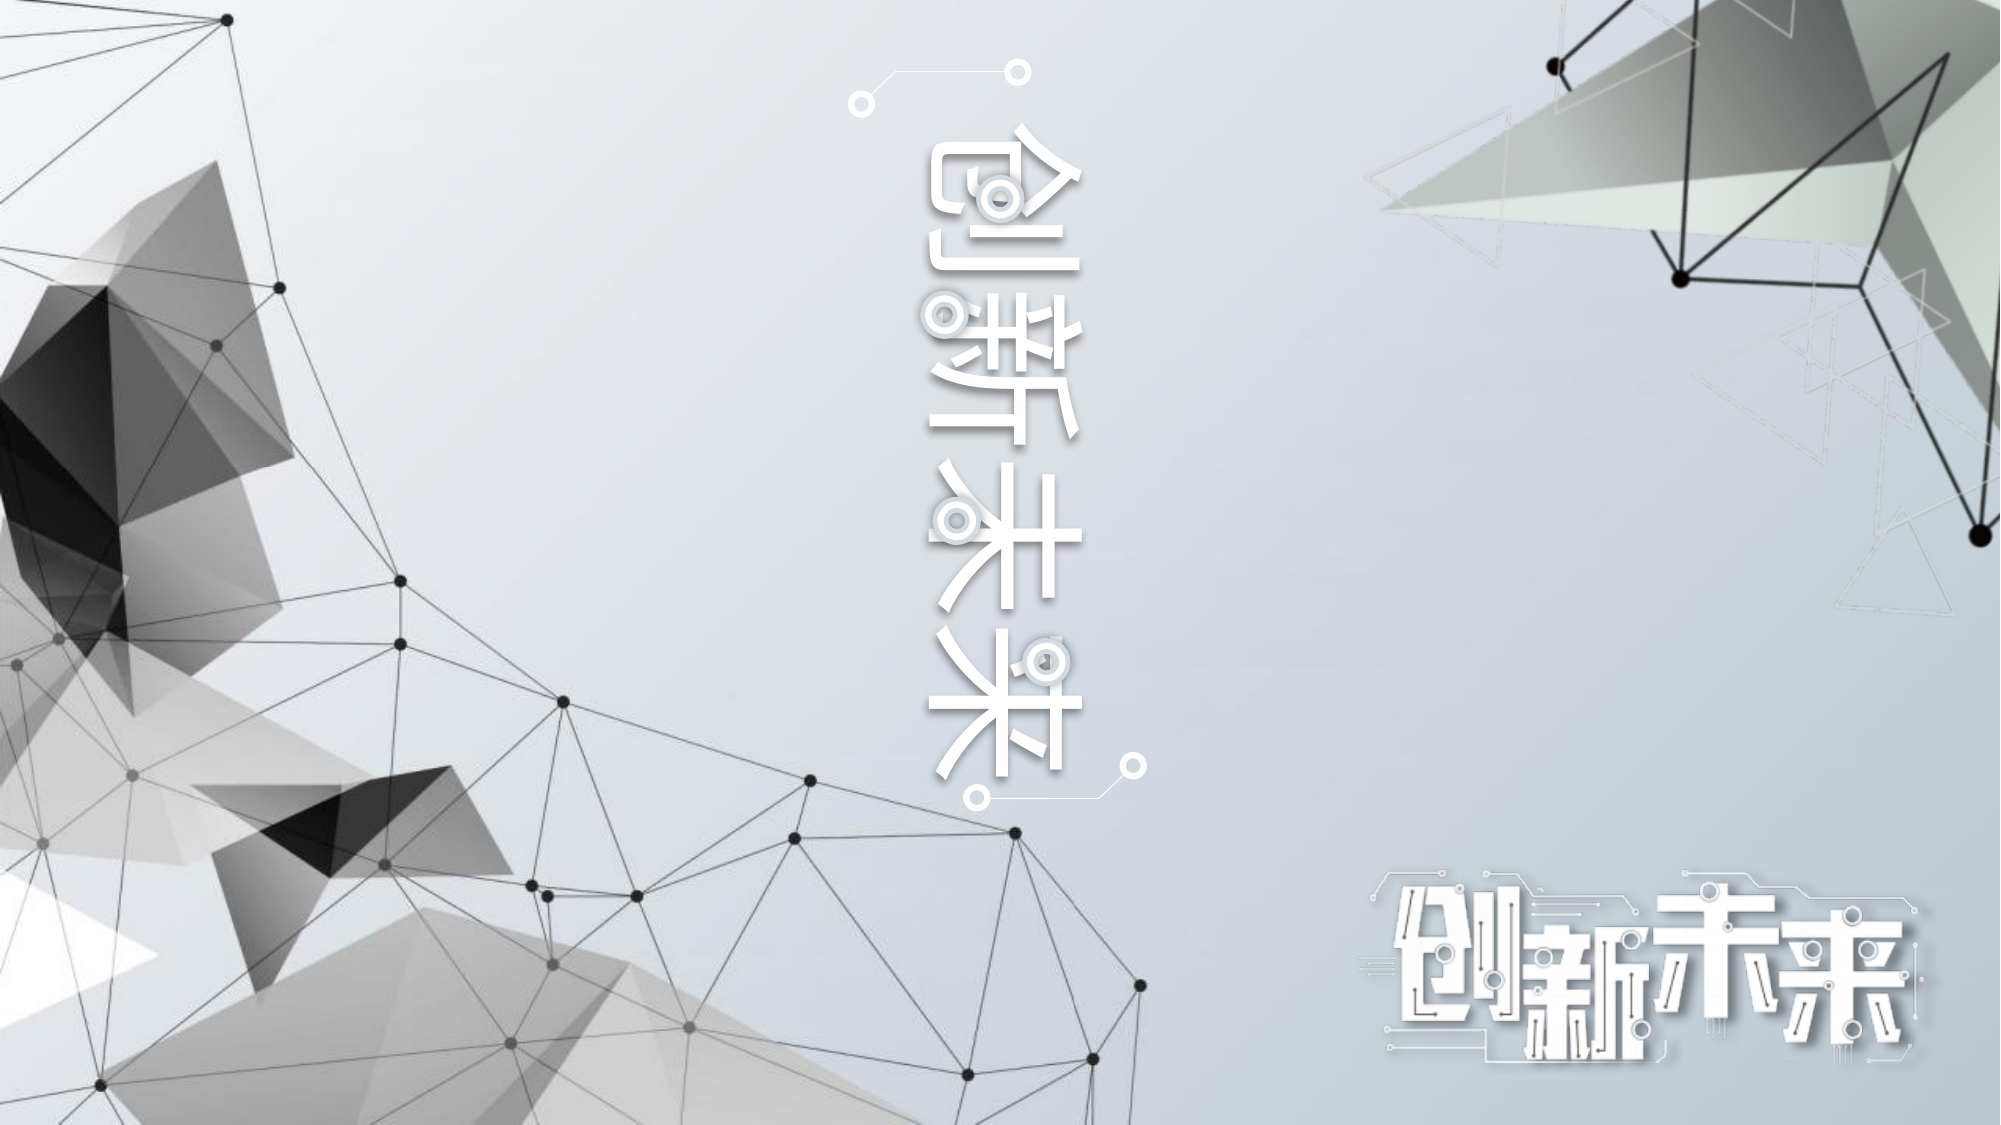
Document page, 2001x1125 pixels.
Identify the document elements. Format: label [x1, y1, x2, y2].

picture [0, 0, 2000, 1125]
text_box [966, 755, 1144, 809]
text_box [850, 61, 1029, 115]
